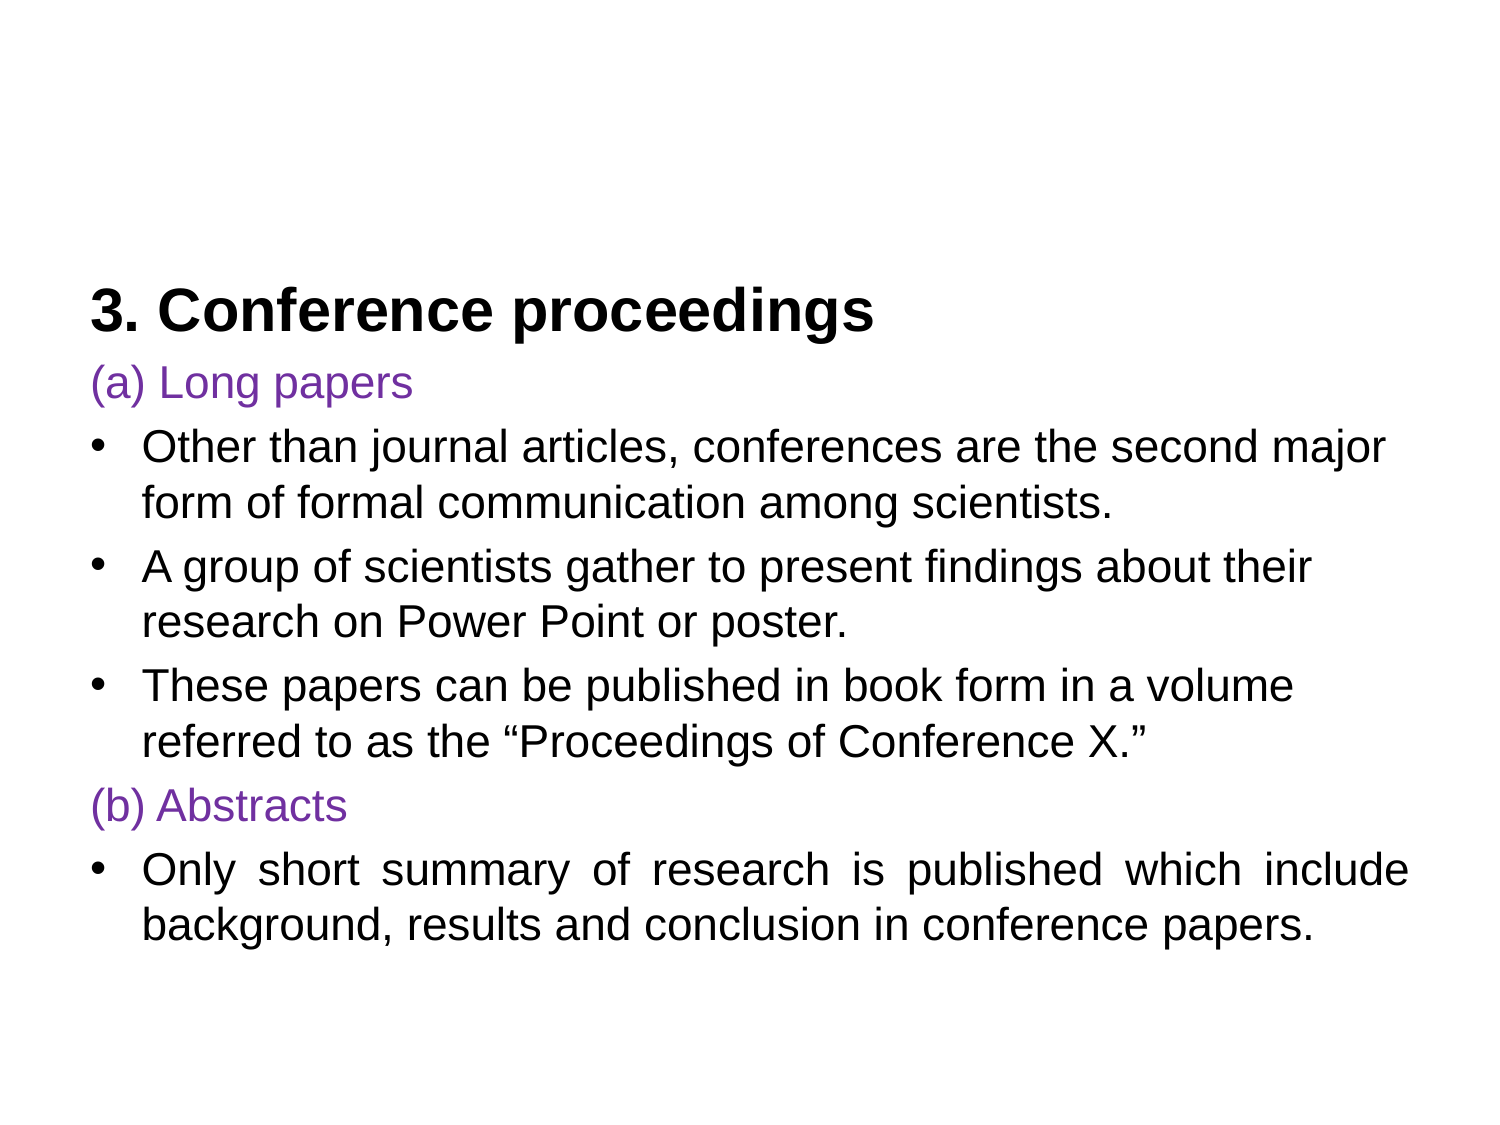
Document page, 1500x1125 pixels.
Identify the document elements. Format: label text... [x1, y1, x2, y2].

list 3. Conference proceedings (a) Long papers Other than journal articles, conferences are the second major form of formal communication among scientists. A group of scientists gather to present findings about their research on Power Point or poster. These papers can be published in book form in a volume referred to as the “Proceedings of Conference X.” (b) Abstracts Only short summary of research is published which include background, results and conclusion in conference papers. [75, 262, 1425, 1005]
